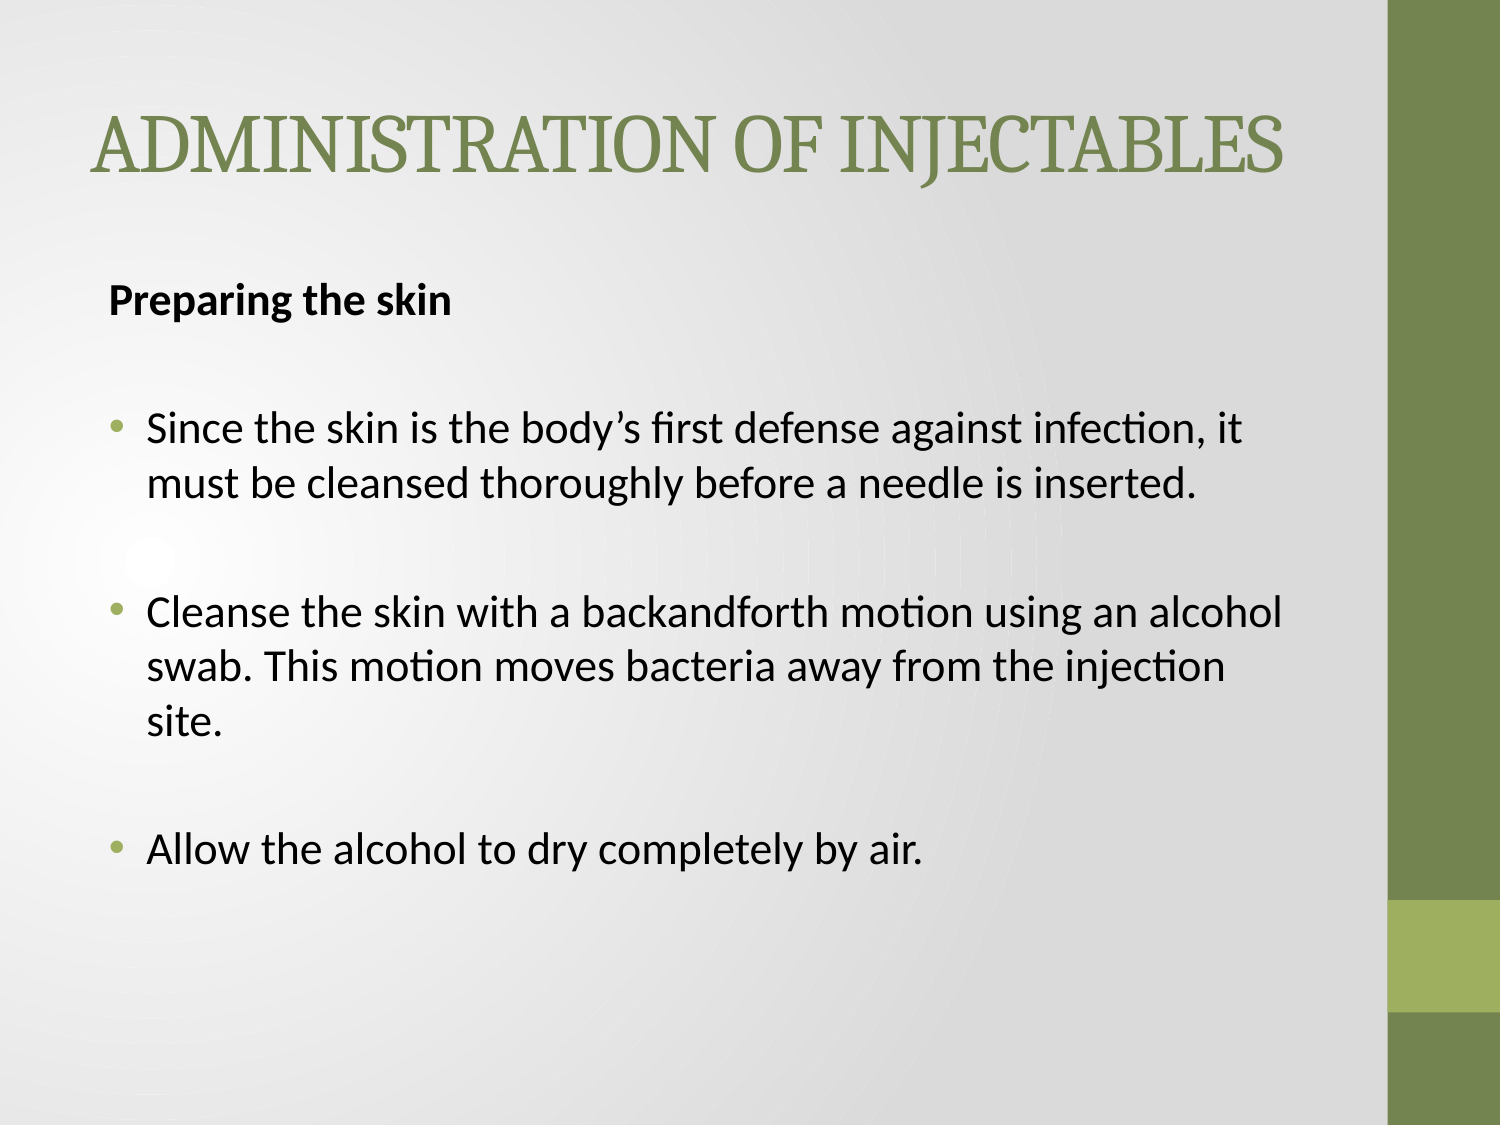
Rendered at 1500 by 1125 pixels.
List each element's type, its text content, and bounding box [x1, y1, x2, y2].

title ADMINISTRATION OF INJECTABLES [75, 45, 1325, 233]
list Preparing the skin Since the skin is the body’s first defense against infection, it must be cleansed thoroughly before a needle is inserted. Cleanse the skin with a back­and­forth motion using an alcohol swab. This motion moves bacteria away from the injection site. Allow the alcohol to dry completely by air. [75, 262, 1325, 1050]
